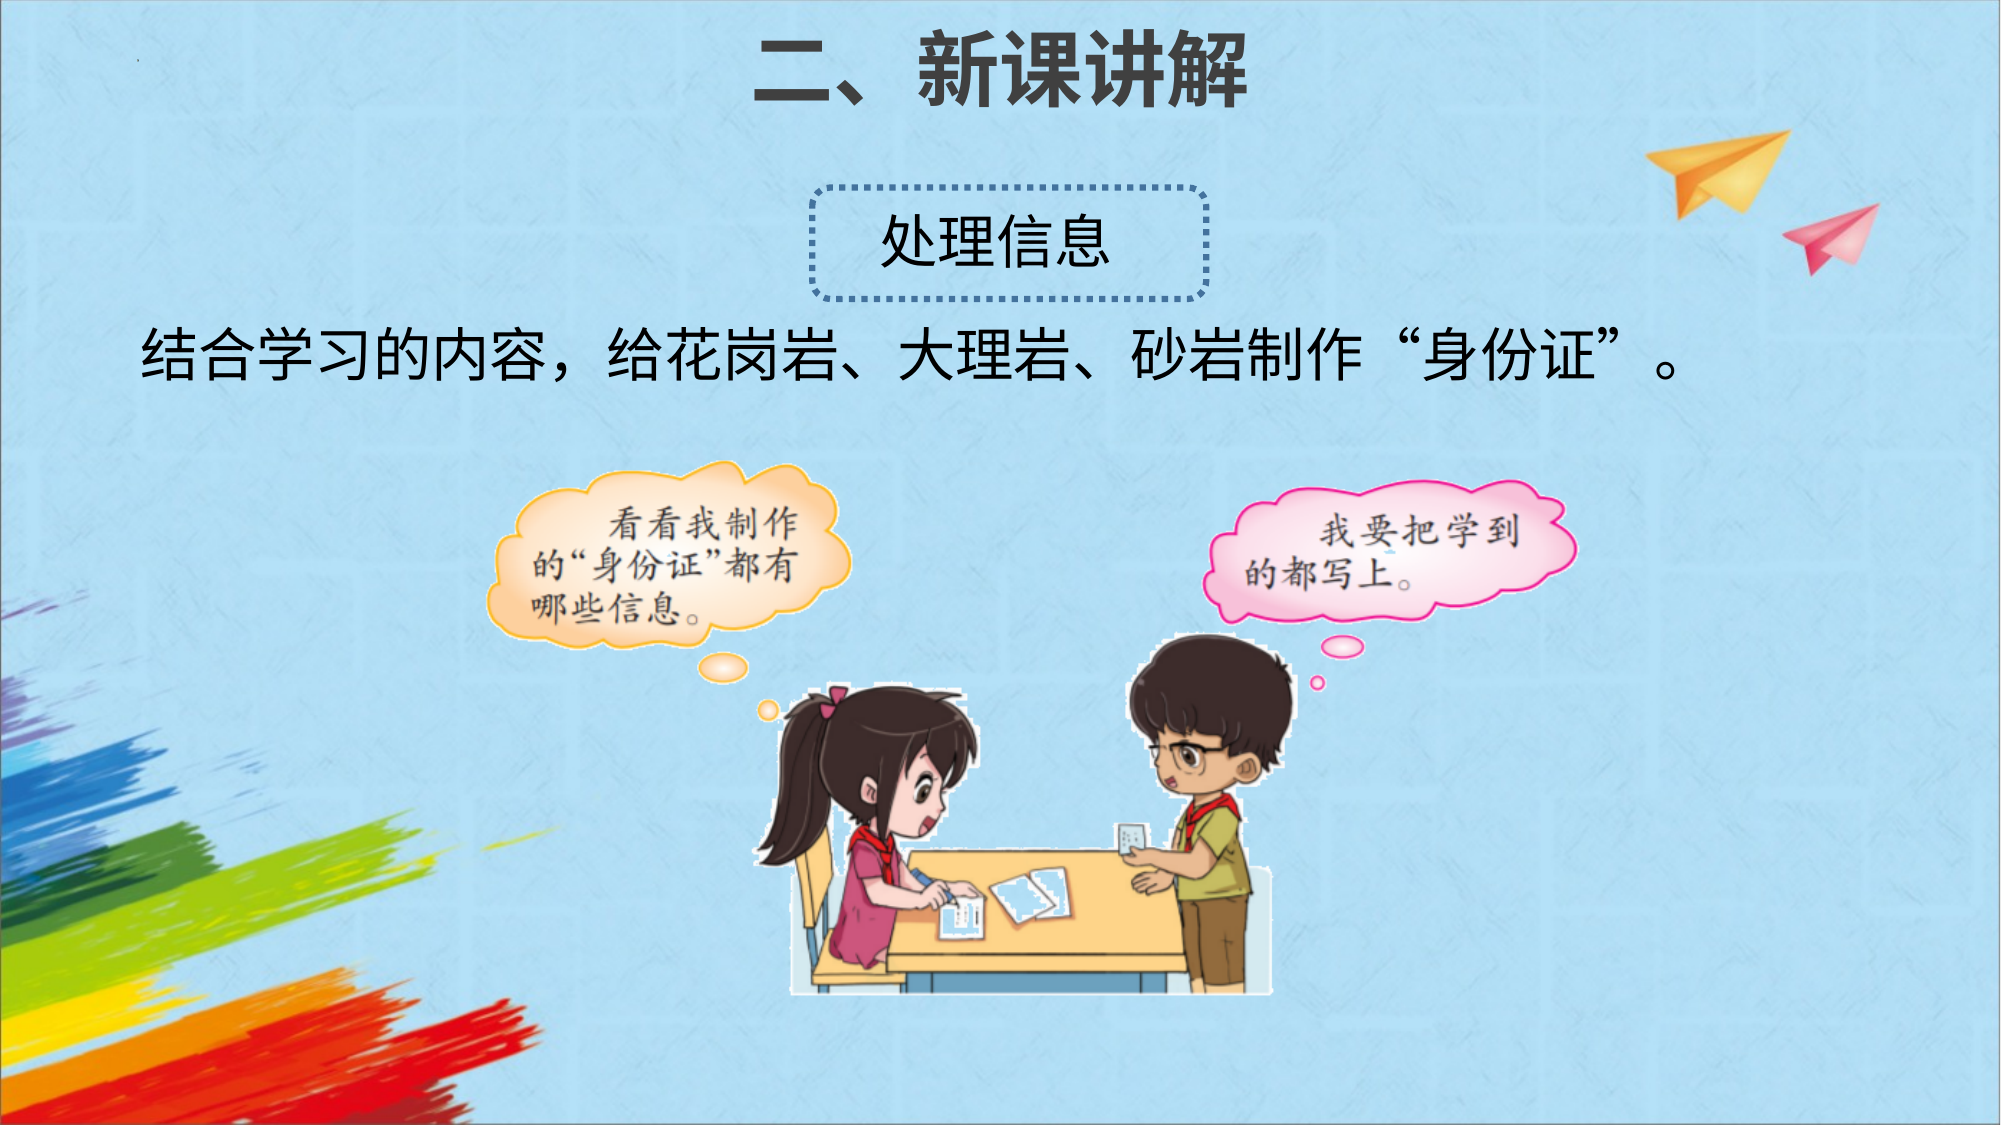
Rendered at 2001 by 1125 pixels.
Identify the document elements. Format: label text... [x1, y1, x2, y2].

picture [0, 0, 2001, 1125]
title 二、新课讲解 [137, 0, 1863, 135]
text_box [812, 187, 1207, 300]
text_box 结合学习的内容，给花岗岩、大理岩、砂岩制作“身份证”。 [125, 311, 1728, 396]
